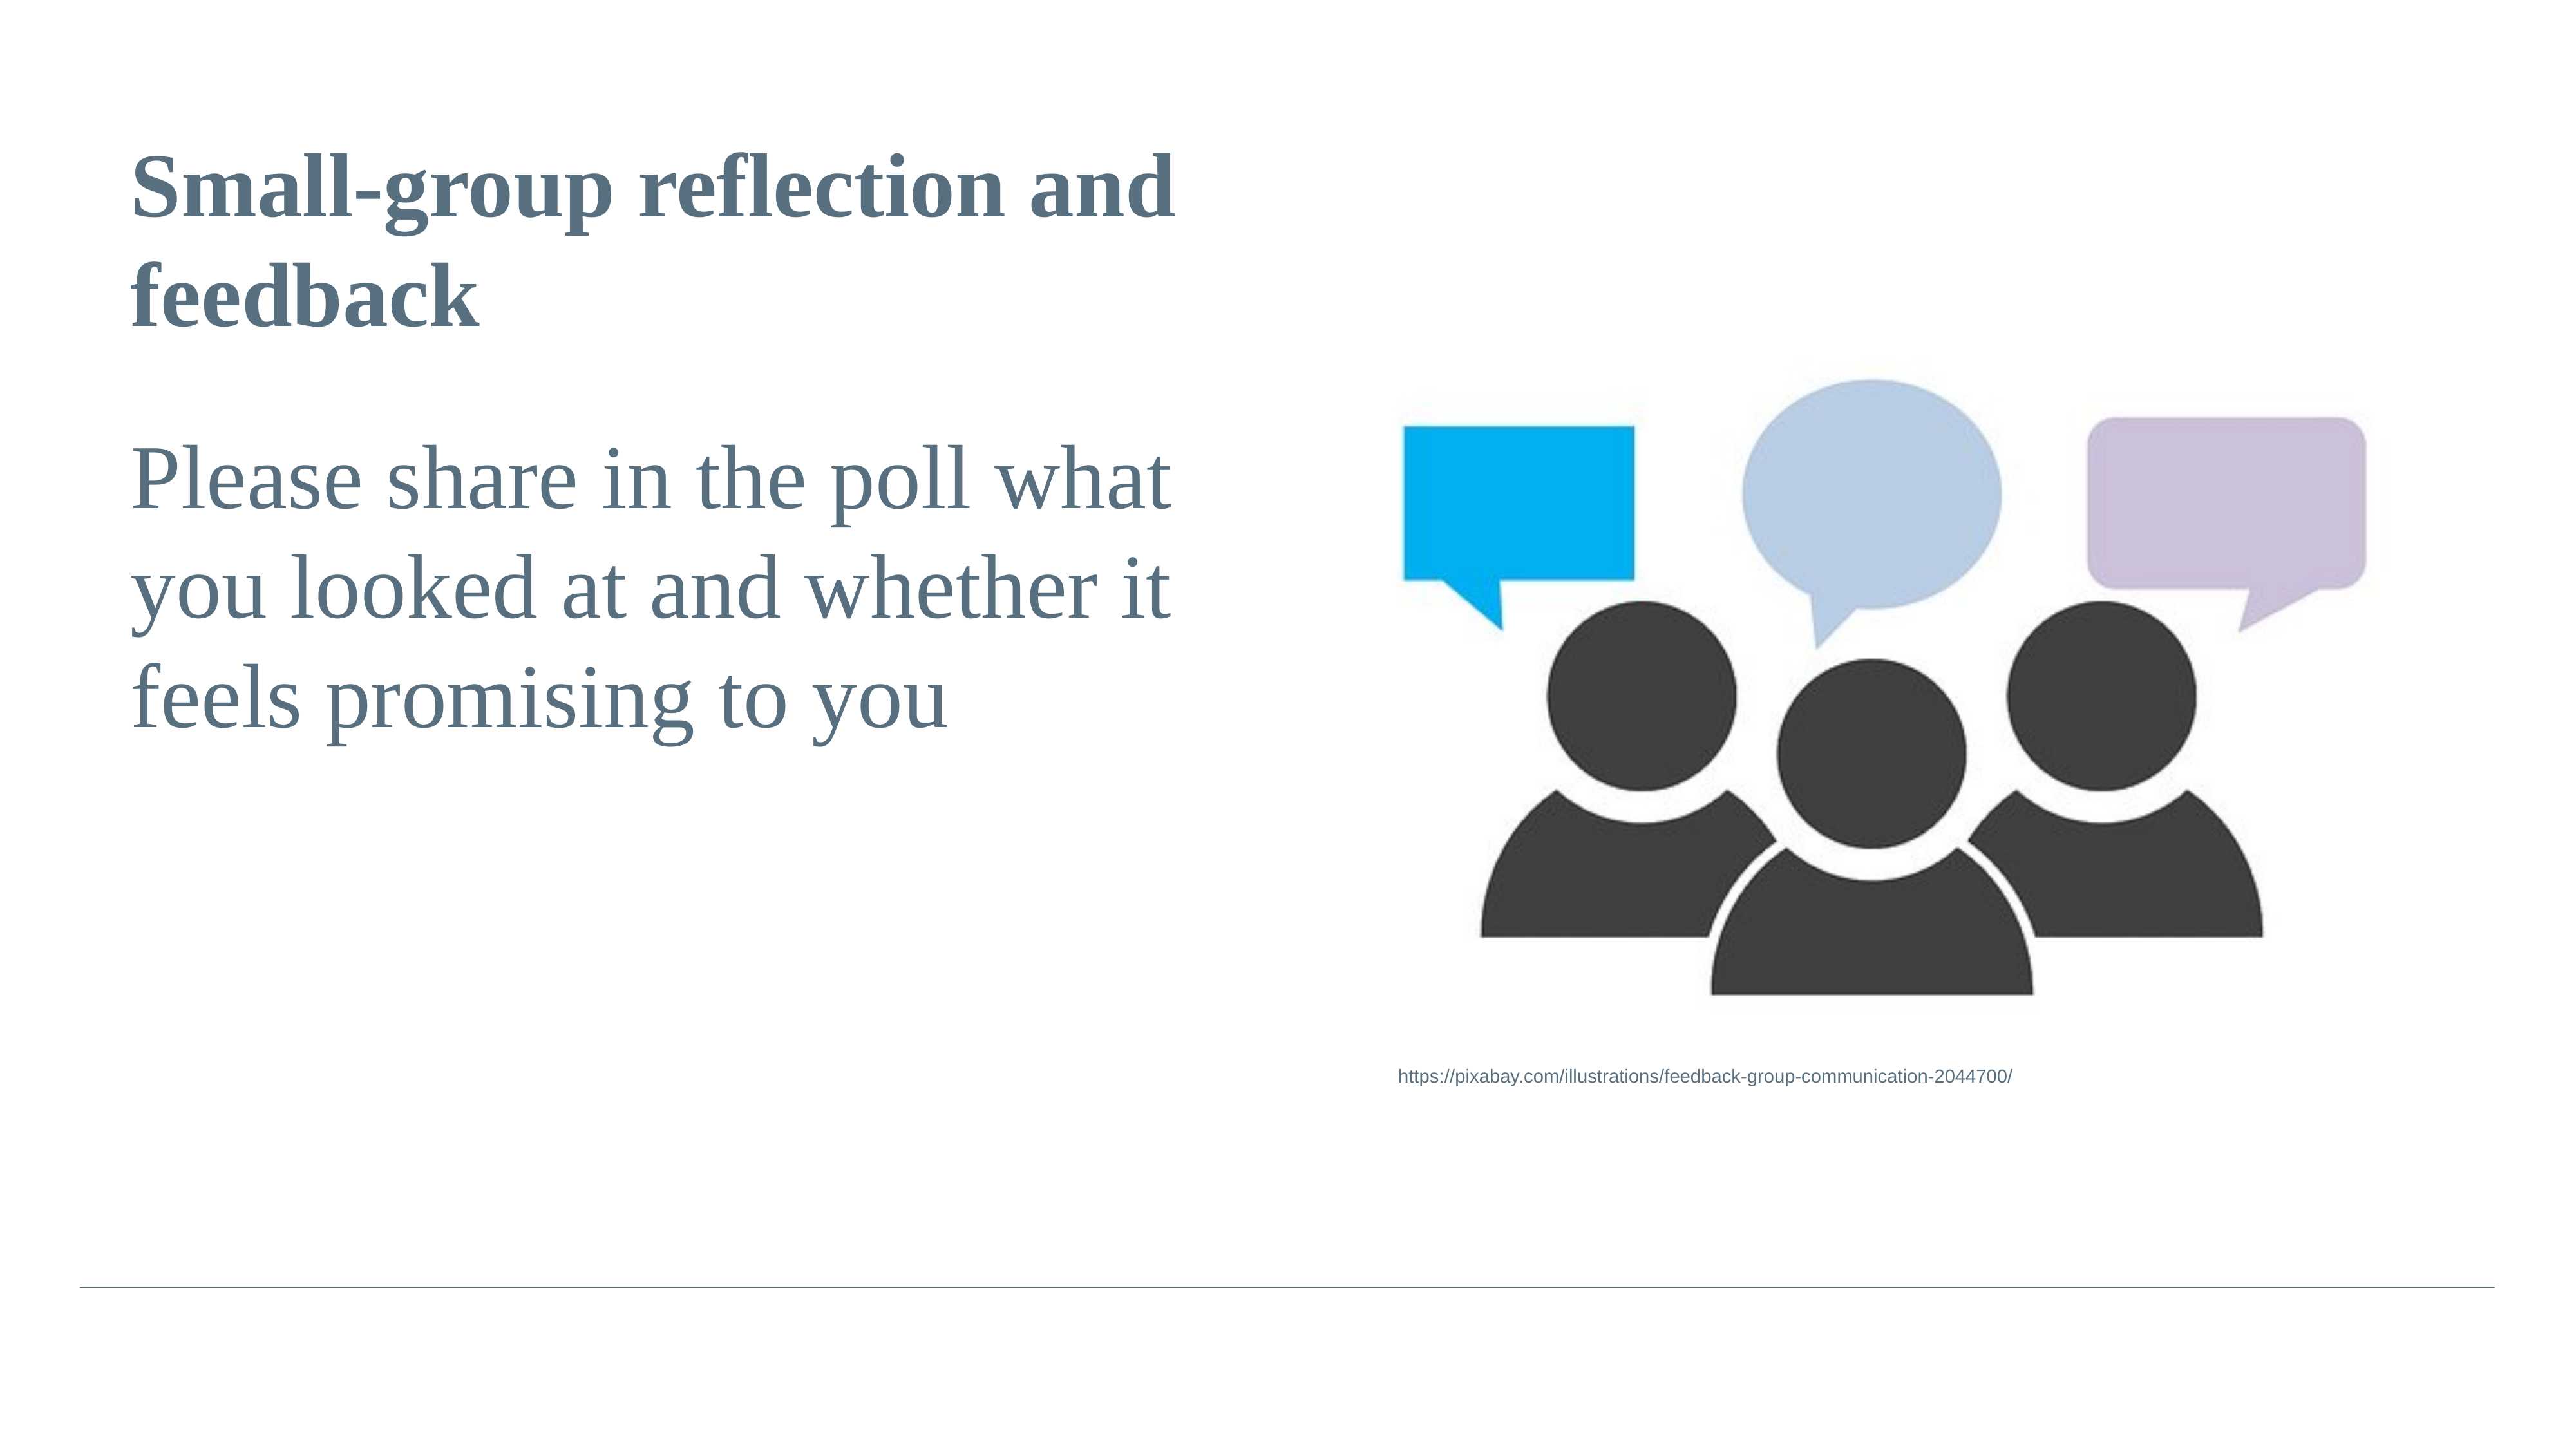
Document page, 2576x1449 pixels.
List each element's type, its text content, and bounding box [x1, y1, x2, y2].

text_box https://pixabay.com/illustrations/feedback-group-communication-2044700/ [1383, 1059, 2512, 1107]
picture [1328, 288, 2454, 1040]
list Please share in the poll what you looked at and whether it feels promising to you [120, 412, 1249, 820]
title Small-group reflection and feedback-1 [120, 120, 1249, 363]
